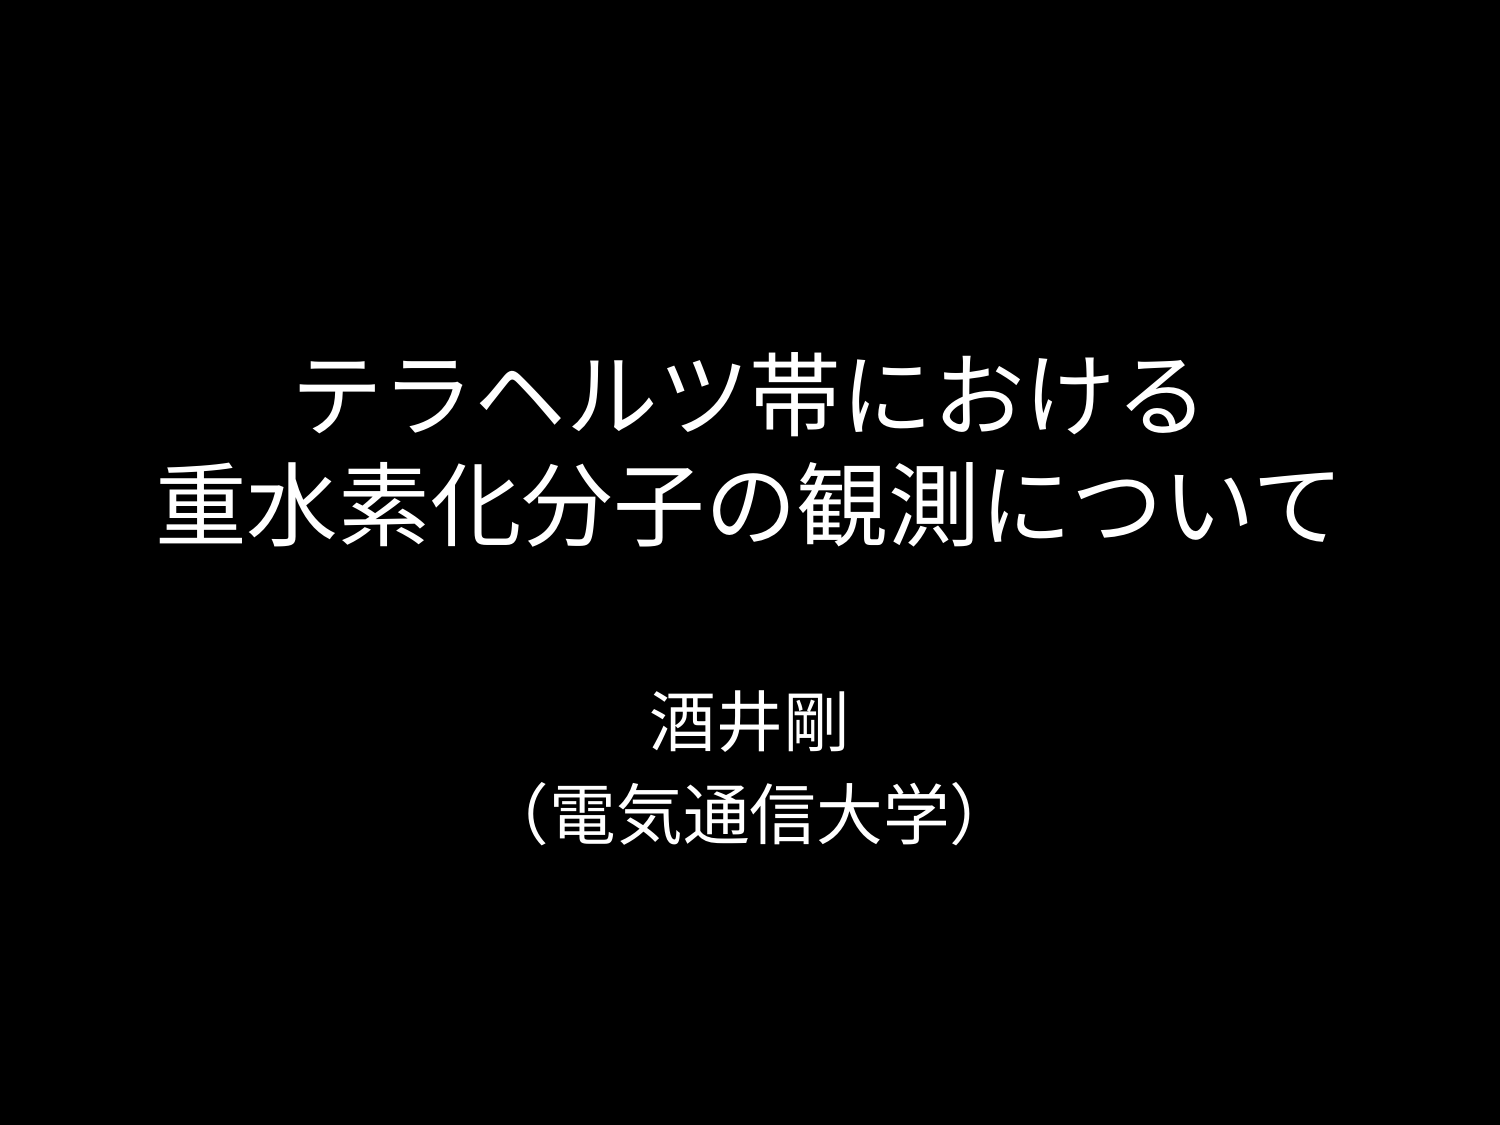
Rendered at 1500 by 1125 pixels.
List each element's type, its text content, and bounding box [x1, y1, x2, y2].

title テラヘルツ帯における 重水素化分子の観測について [112, 327, 1388, 569]
subtitle 酒井剛 （電気通信大学） [225, 671, 1275, 960]
